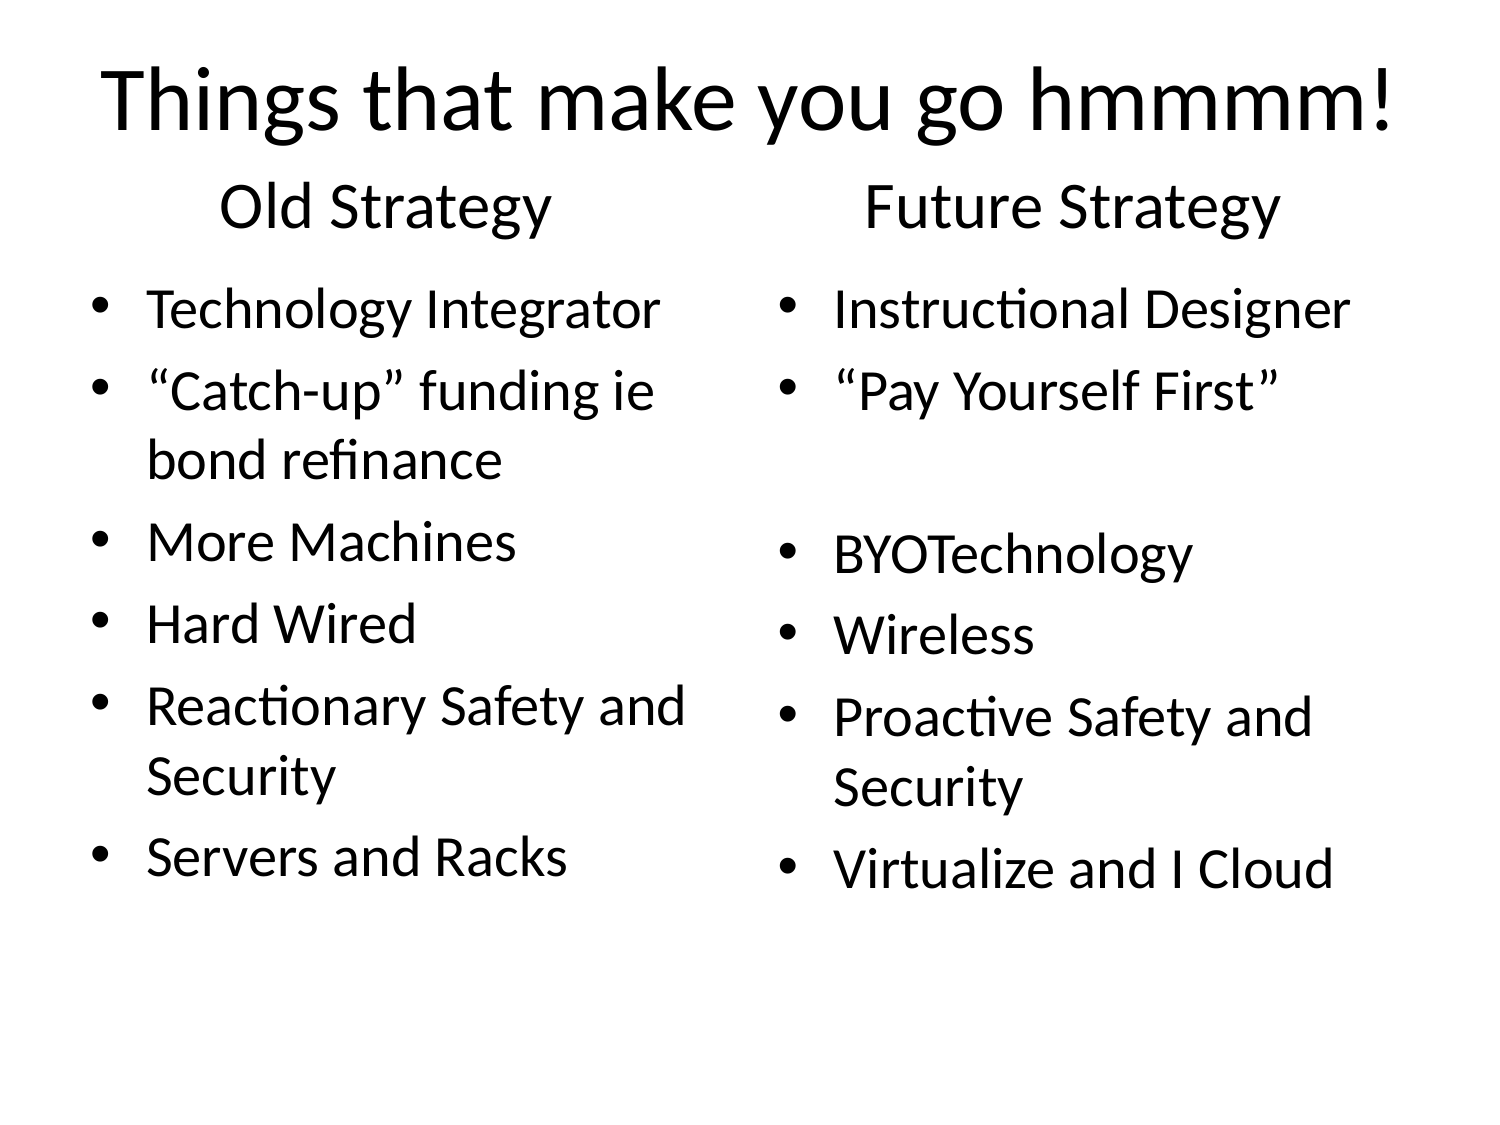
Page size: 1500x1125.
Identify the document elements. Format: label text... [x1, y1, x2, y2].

title Things that make you go hmmmm! [75, 0, 1425, 188]
text_box Old Strategy [137, 154, 650, 250]
list Instructional Designer “Pay Yourself First” BYOTechnology Wireless Proactive Safety and Security Virtualize and I Cloud [762, 262, 1425, 1005]
list Technology Integrator “Catch-up” funding ie bond refinance More Machines Hard Wired Reactionary Safety and Security Servers and Racks [75, 262, 738, 1005]
text_box Future Strategy [849, 154, 1350, 250]
